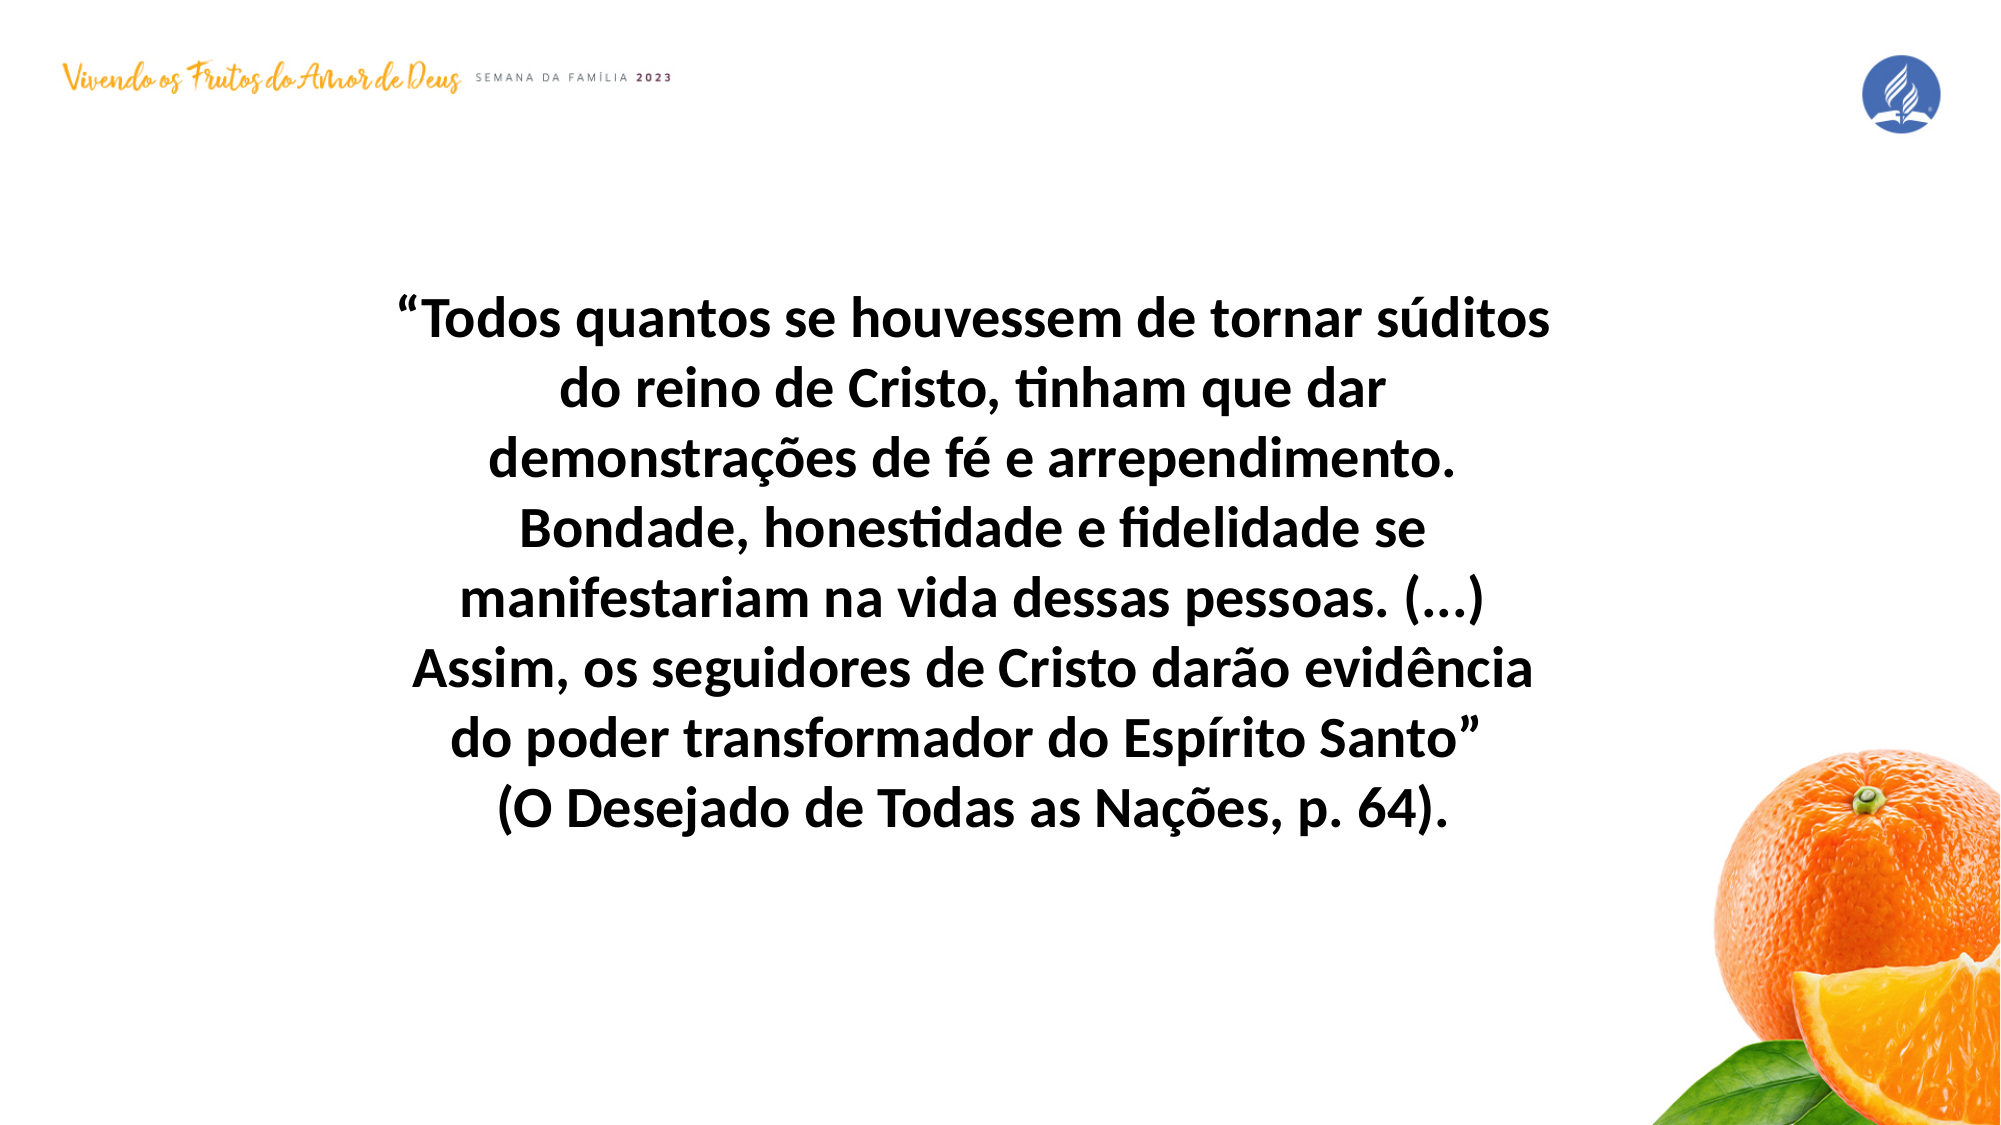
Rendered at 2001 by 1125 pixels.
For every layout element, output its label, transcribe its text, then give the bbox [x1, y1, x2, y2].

picture [0, 0, 2001, 1125]
text_box “Todos quantos se houvessem de tornar súditos do reino de Cristo, tinham que dar demonstrações de fé e arrependimento. Bondade, honestidade e fidelidade se manifestariam na vida dessas pessoas. (...) Assim, os seguidores de Cristo darão evidência do poder transformador do Espírito Santo” (O Desejado de Todas as Nações, p. 64). [360, 272, 1594, 847]
